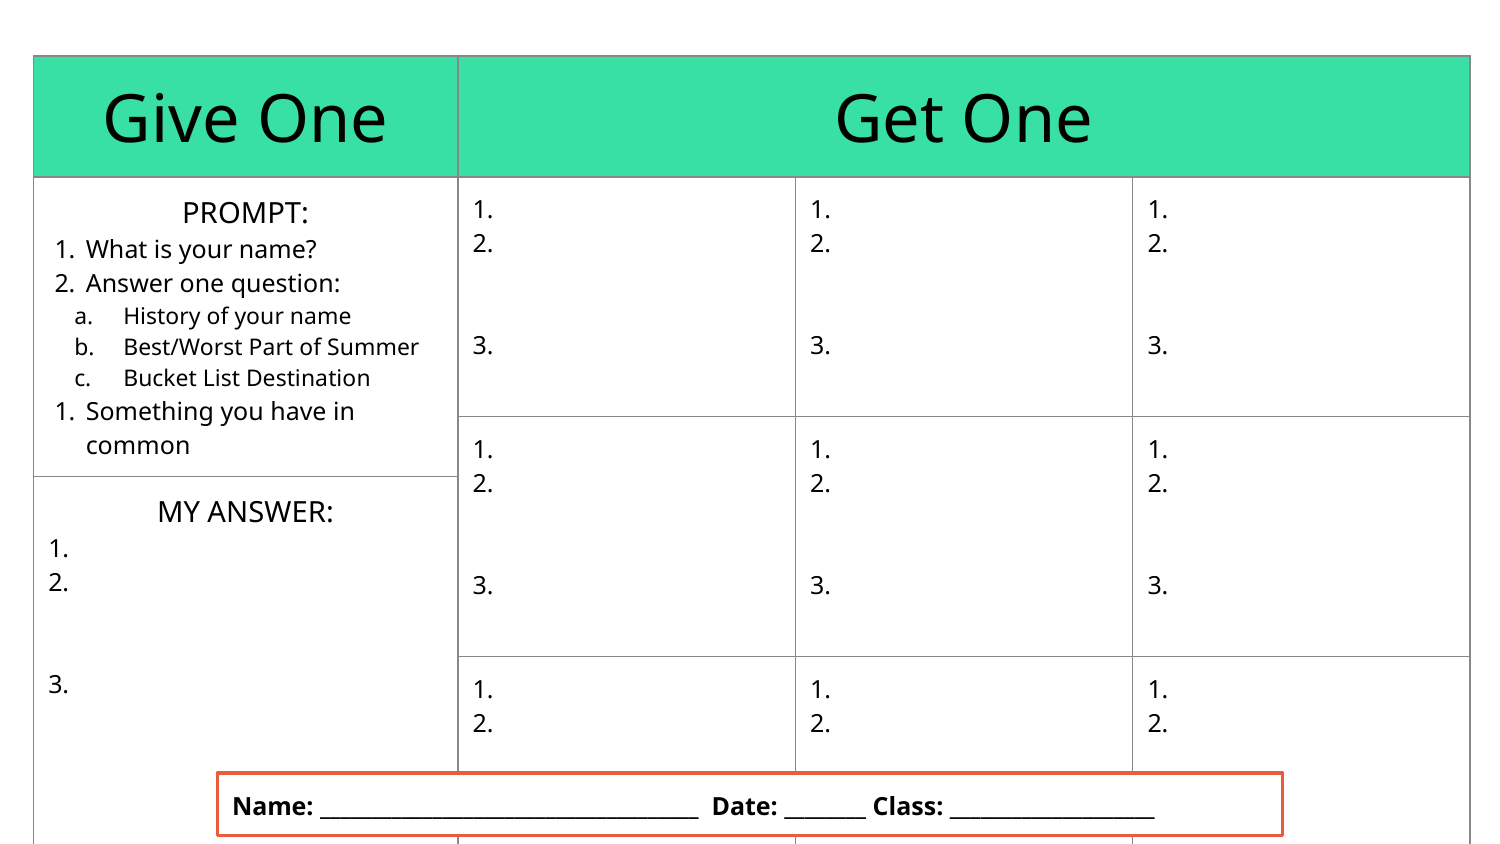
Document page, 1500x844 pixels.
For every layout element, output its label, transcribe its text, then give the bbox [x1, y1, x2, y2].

table_cell 1. 2. 3. [796, 178, 1132, 416]
table_cell 1. 2. 3. [459, 657, 795, 773]
table_cell 1. 2. 3. [796, 657, 1132, 773]
table_header Get One [459, 57, 1469, 176]
table_cell 1. 2. 3. [459, 178, 795, 416]
table_cell 1. 2. 3. [796, 836, 1132, 844]
table_cell 1. 2. 3. [1133, 657, 1469, 844]
table_cell 1. 2. 3. [1133, 417, 1469, 656]
table_cell 1. 2. 3. [459, 417, 795, 656]
table_cell MY ANSWER: 1. 2. 3. [34, 477, 457, 844]
table_cell 1. 2. 3. [1133, 178, 1469, 416]
table_header Give One [34, 57, 457, 176]
table_cell 1. 2. 3. [459, 836, 795, 844]
text_box Name: _____________________________________ Date: ________ Class: ____________________ [217, 773, 1283, 836]
table_cell 1. 2. 3. [796, 417, 1132, 656]
table_cell PROMPT: What is your name? Answer one question: History of your name Best/Worst Part of Summer Bucket List Destination Something you have in common [34, 178, 457, 476]
